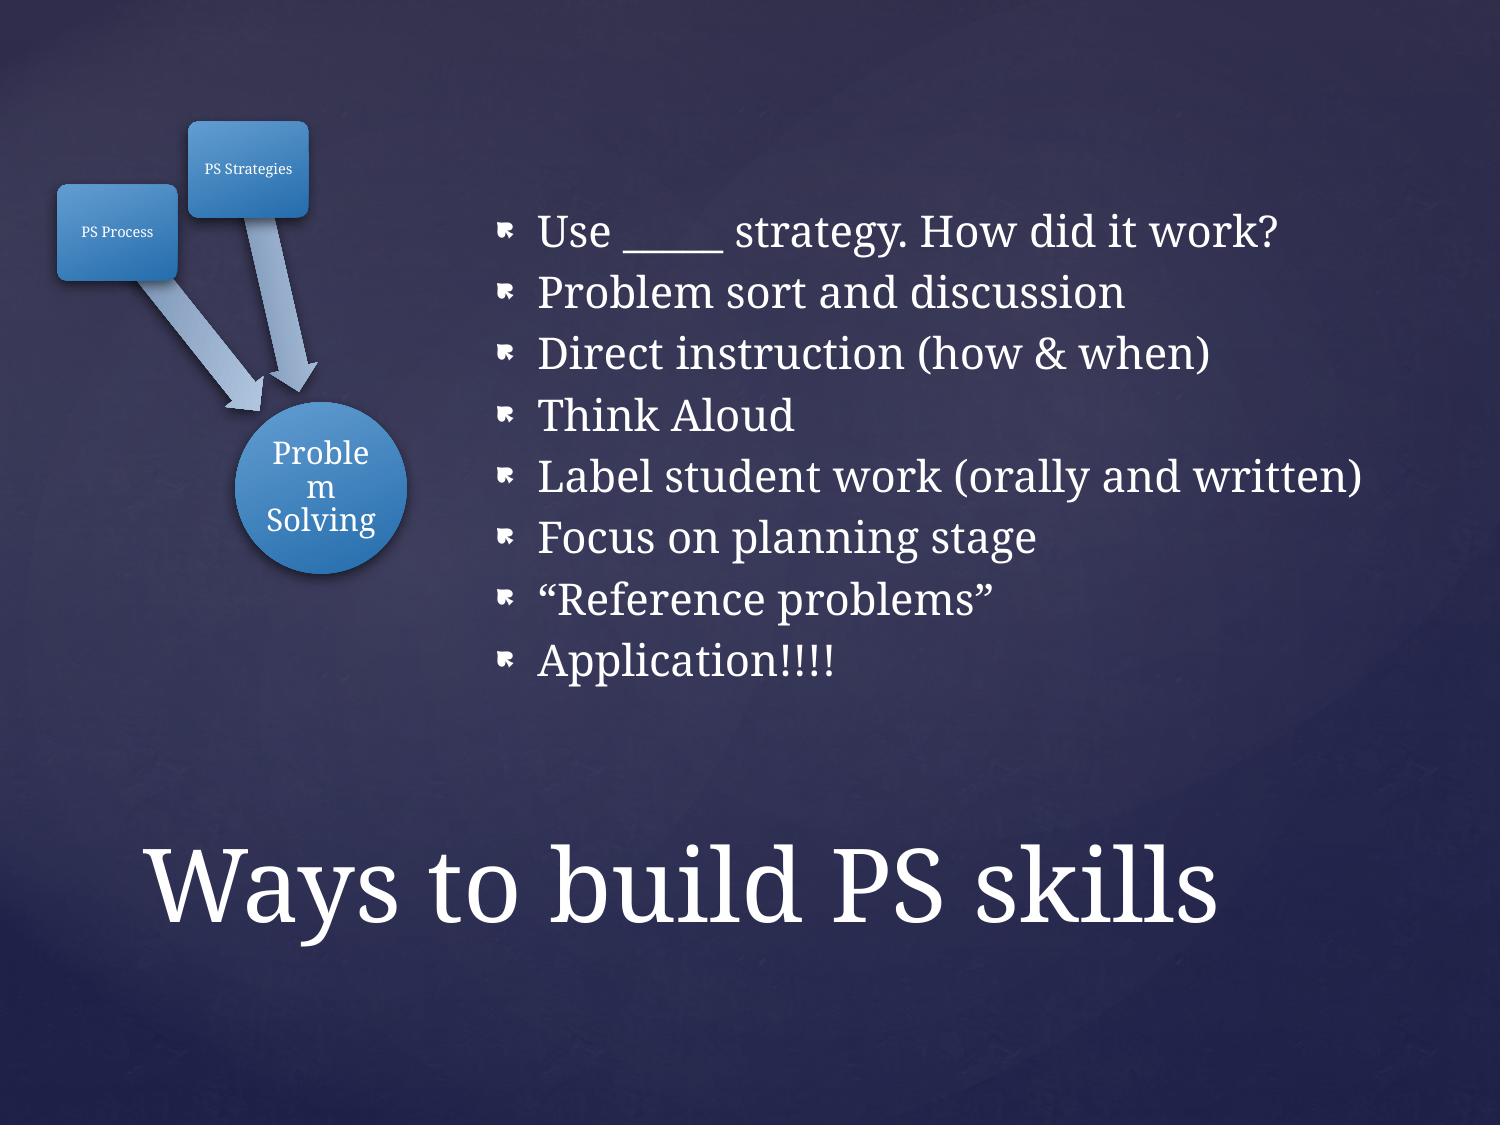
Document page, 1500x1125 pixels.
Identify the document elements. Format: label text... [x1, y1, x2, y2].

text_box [56, 121, 408, 575]
list Use _____ strategy. How did it work? Problem sort and discussion Direct instruction (how & when) Think Aloud Label student work (orally and written) Focus on planning stage “Reference problems” Application!!!! [477, 144, 1409, 745]
title Ways to build PS skills [127, 800, 1365, 950]
